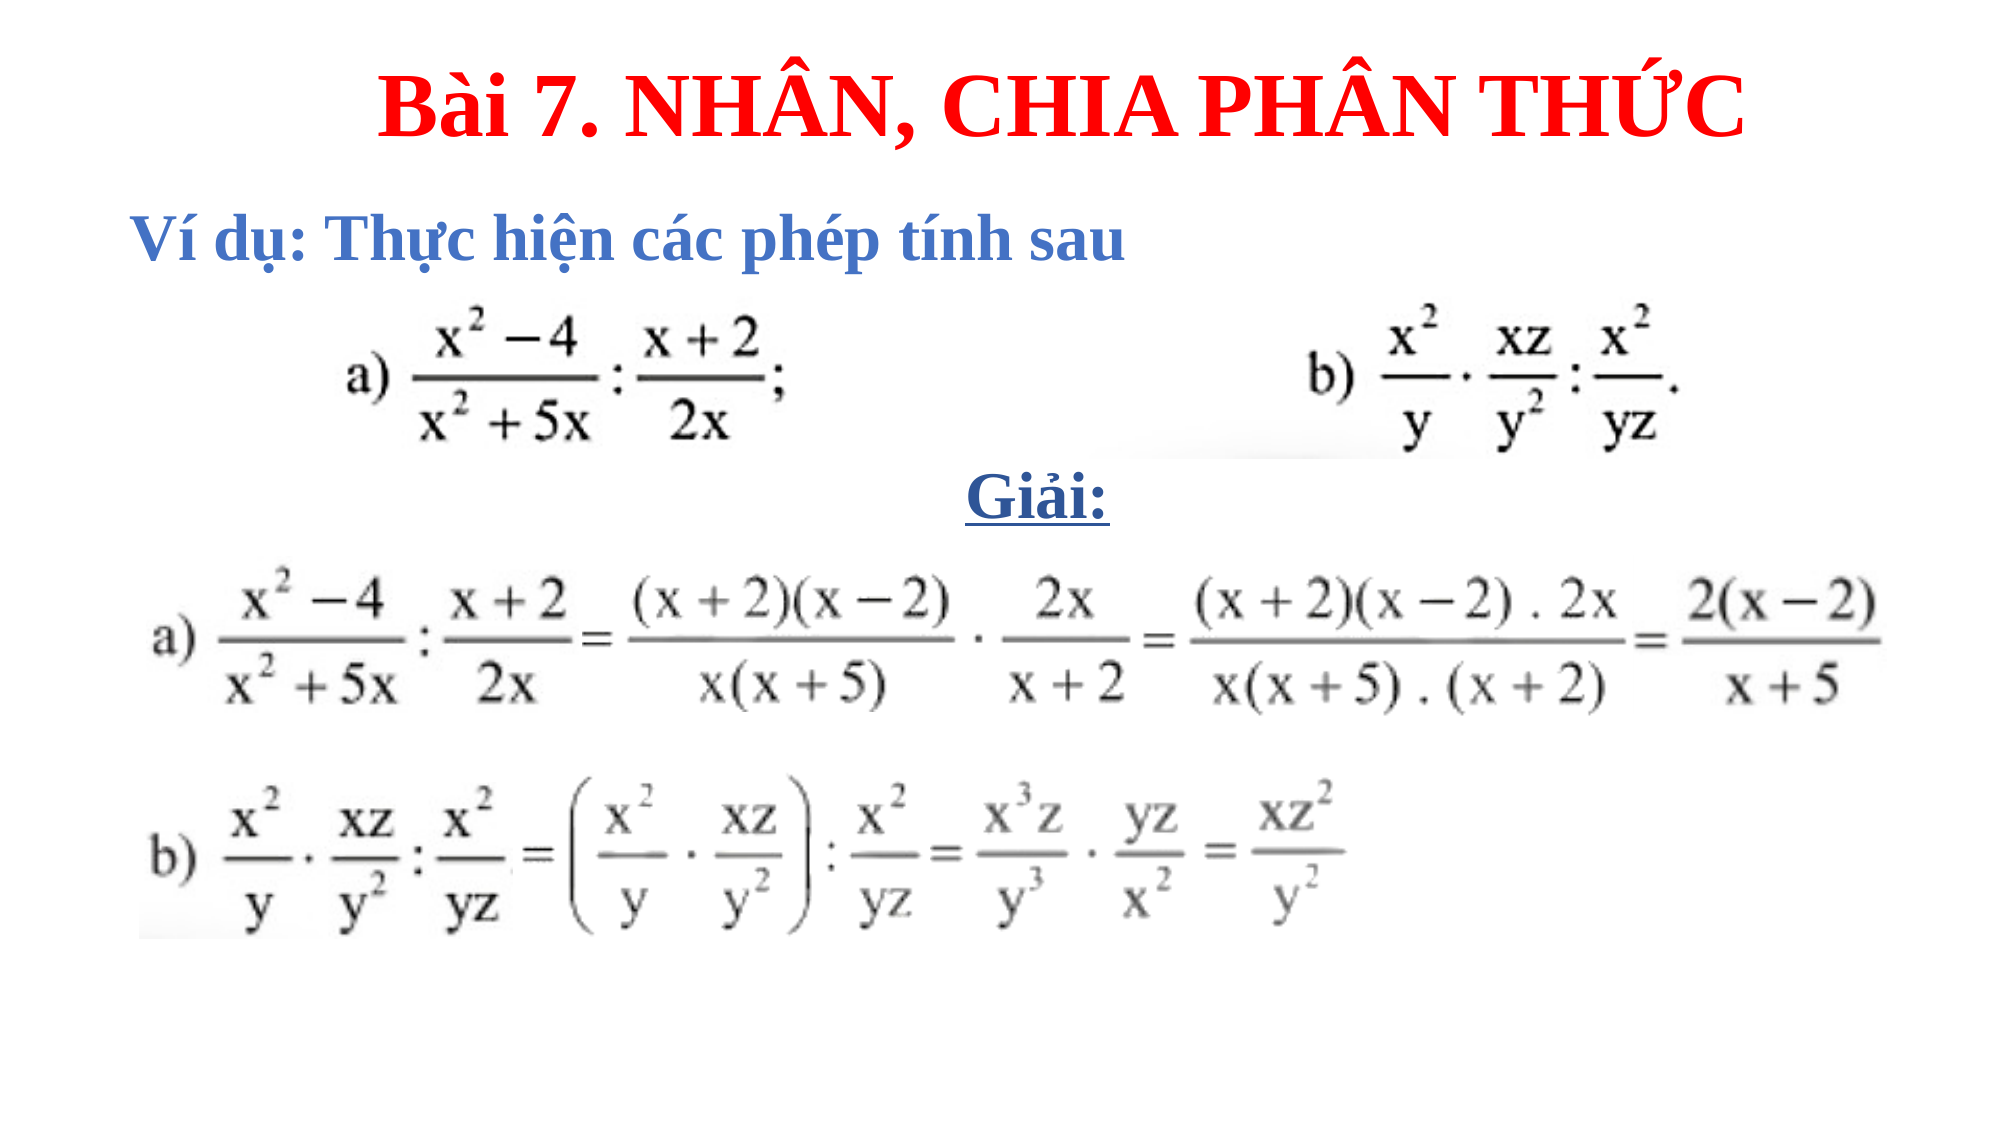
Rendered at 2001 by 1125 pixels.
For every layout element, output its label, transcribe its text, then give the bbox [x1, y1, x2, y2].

picture [139, 782, 513, 939]
text_box Bài 7. NHÂN, CHIA PHÂN THỨC [362, 37, 1904, 162]
picture [313, 285, 1687, 459]
picture [146, 556, 579, 713]
picture [582, 555, 1887, 718]
text_box Ví dụ: Thực hiện các phép tính sau [115, 186, 1841, 282]
picture [515, 763, 929, 939]
text_box Giải: [950, 459, 1126, 540]
picture [1199, 772, 1354, 935]
picture [930, 772, 1197, 934]
